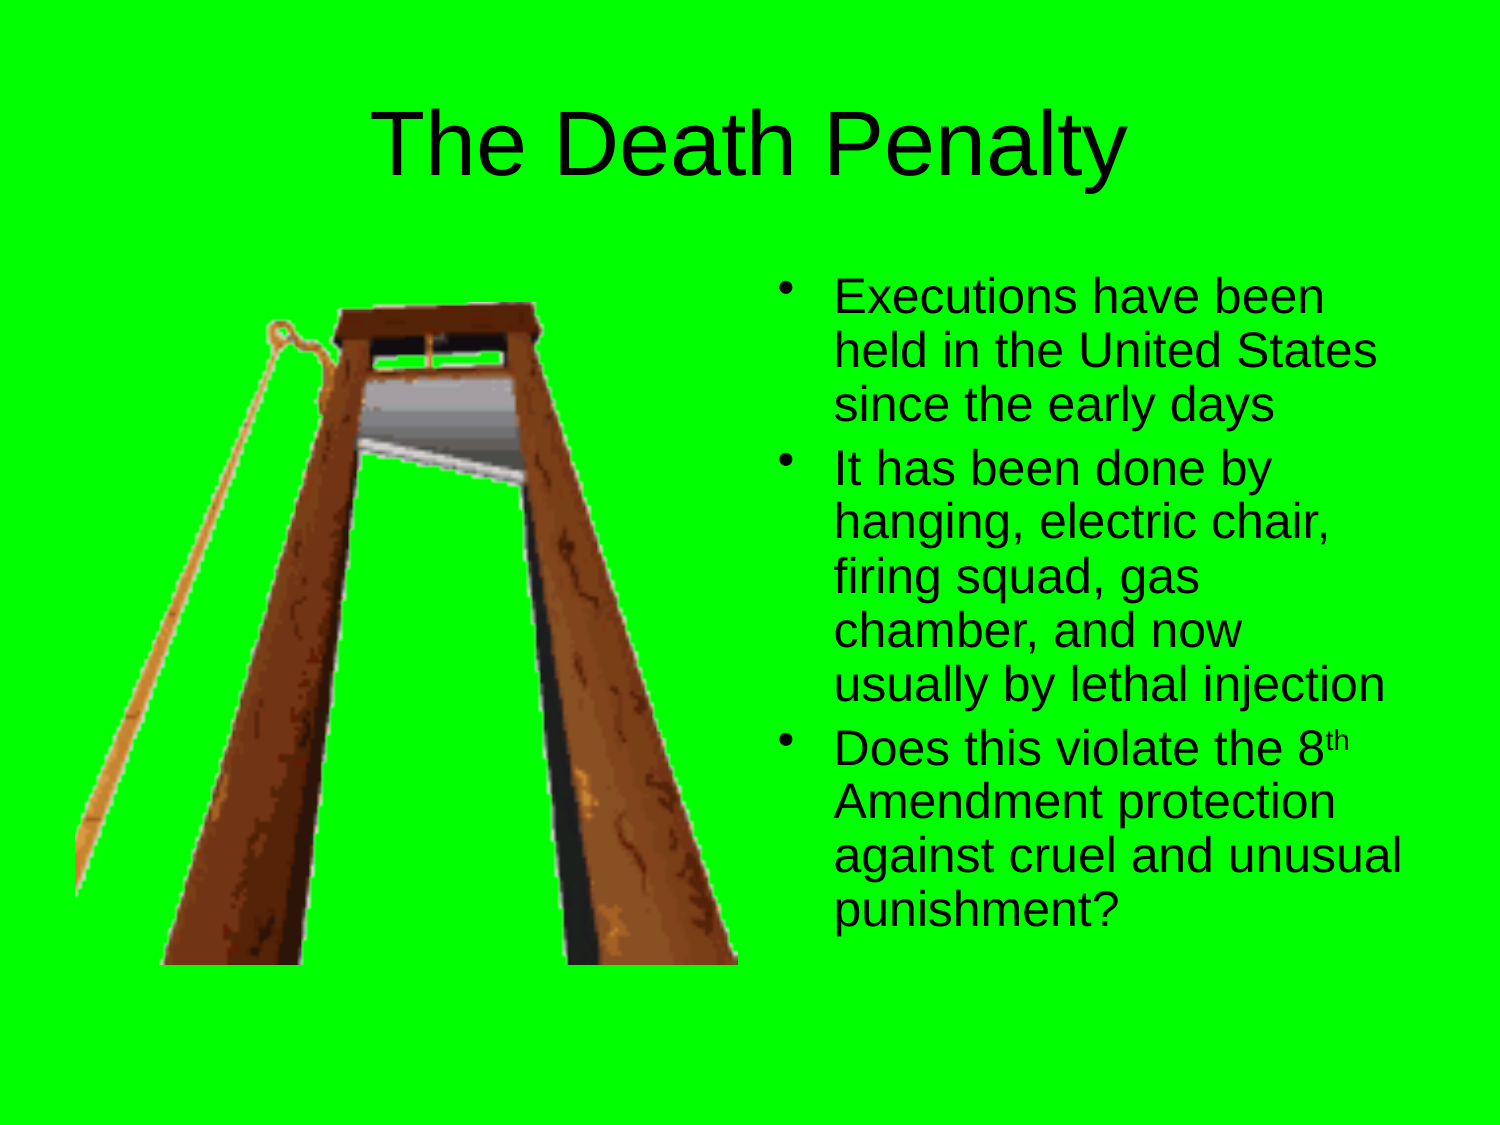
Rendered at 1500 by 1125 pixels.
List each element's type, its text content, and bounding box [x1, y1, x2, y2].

list Executions have been held in the United States since the early days It has been done by hanging, electric chair, firing squad, gas chamber, and now usually by lethal injection Does this violate the 8th Amendment protection against cruel and unusual punishment? [762, 262, 1425, 1005]
title The Death Penalty [75, 45, 1425, 233]
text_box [74, 302, 738, 965]
